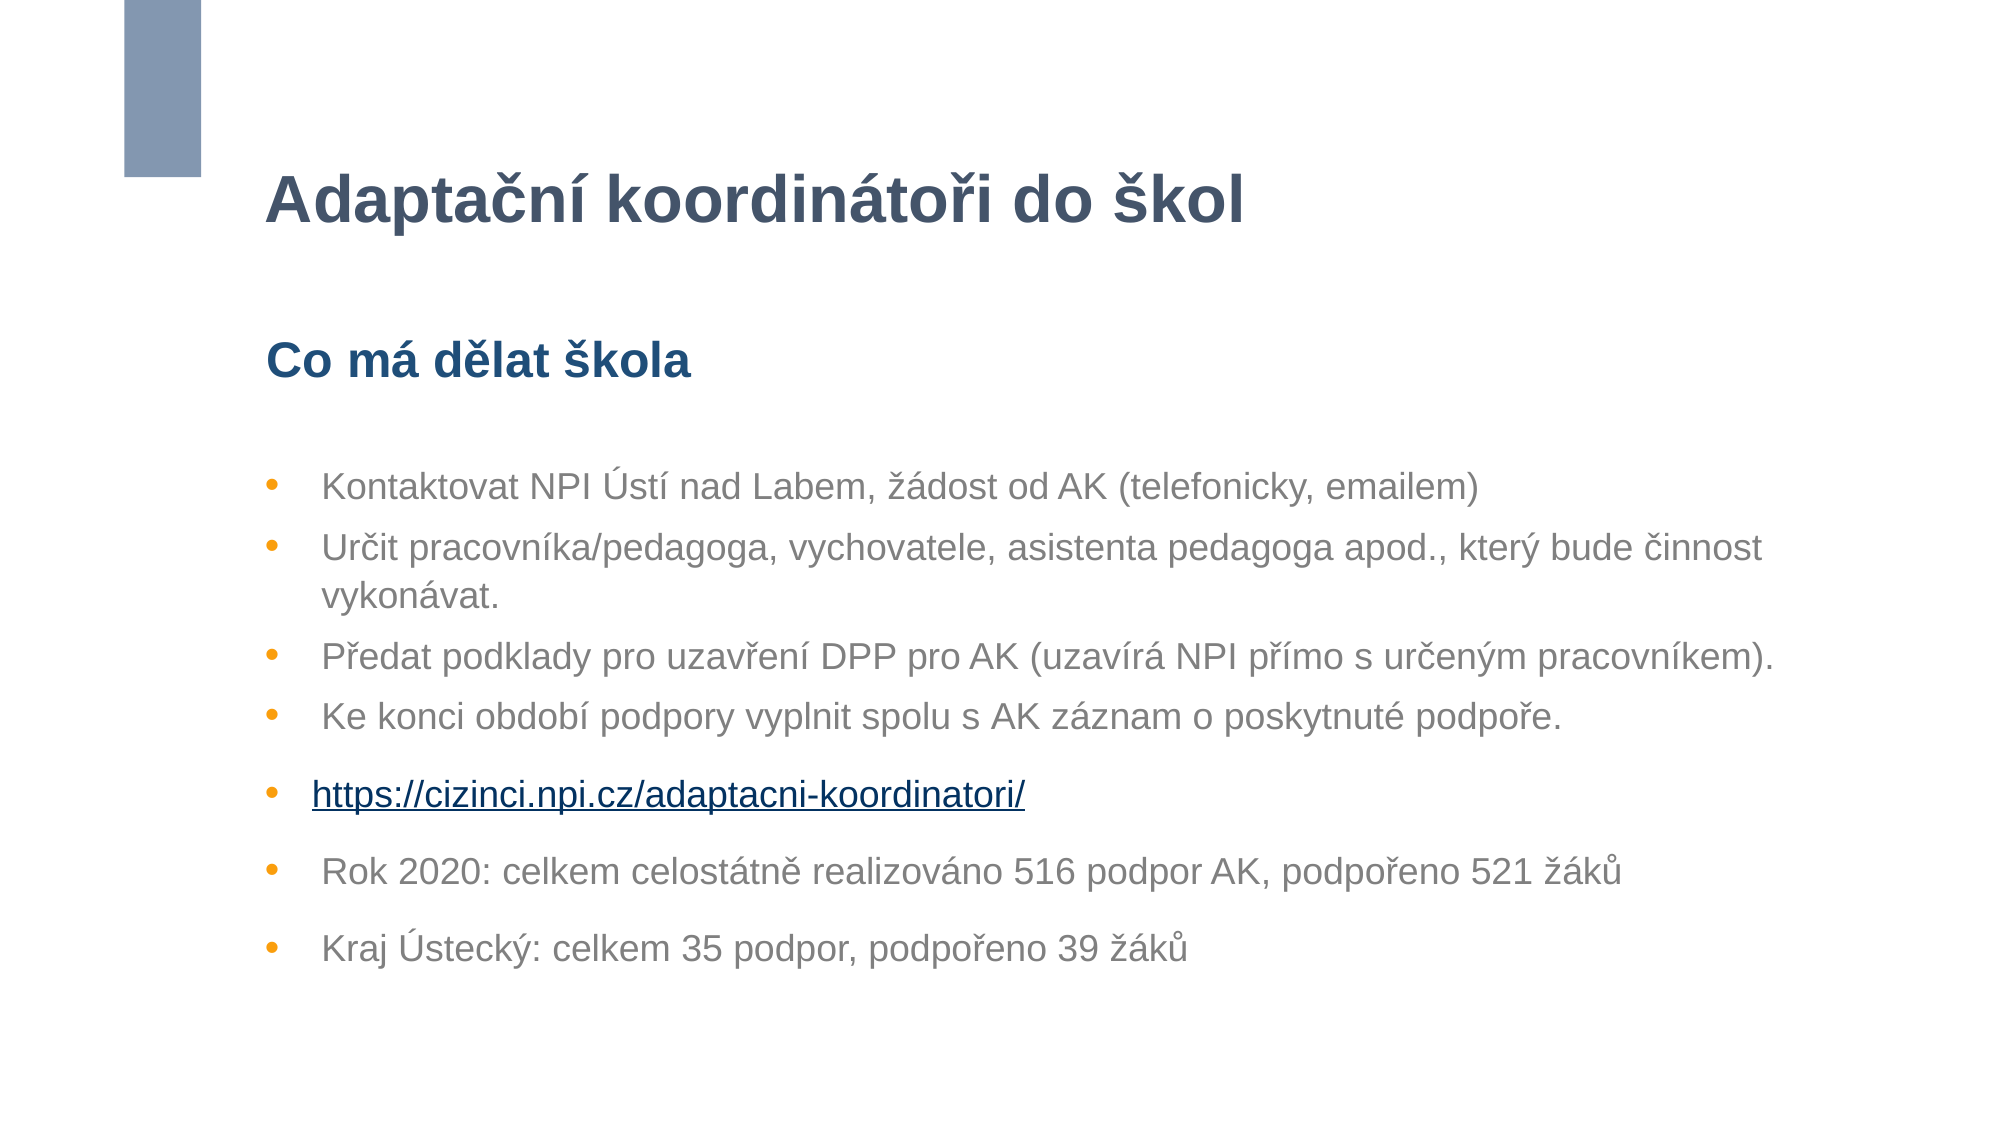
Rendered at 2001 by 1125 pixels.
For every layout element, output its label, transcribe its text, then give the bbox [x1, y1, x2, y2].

title Adaptační koordinátoři do škol [249, 73, 1898, 242]
list Kontaktovat NPI Ústí nad Labem, žádost od AK (telefonicky, emailem) Určit pracovníka/pedagoga, vychovatele, asistenta pedagoga apod., který bude činnost vykonávat. Předat podklady pro uzavření DPP pro AK (uzavírá NPI přímo s určeným pracovníkem). Ke konci období podpory vyplnit spolu s AK záznam o poskytnuté podpoře. https://cizinci.npi.cz/adaptacni-koordinatori/ Rok 2020: celkem celostátně realizováno 516 podpor AK, podpořeno 521 žáků Kraj Ústecký: celkem 35 podpor, podpořeno 39 žáků [249, 451, 1898, 1040]
subtitle Co má dělat škola [251, 244, 1898, 396]
